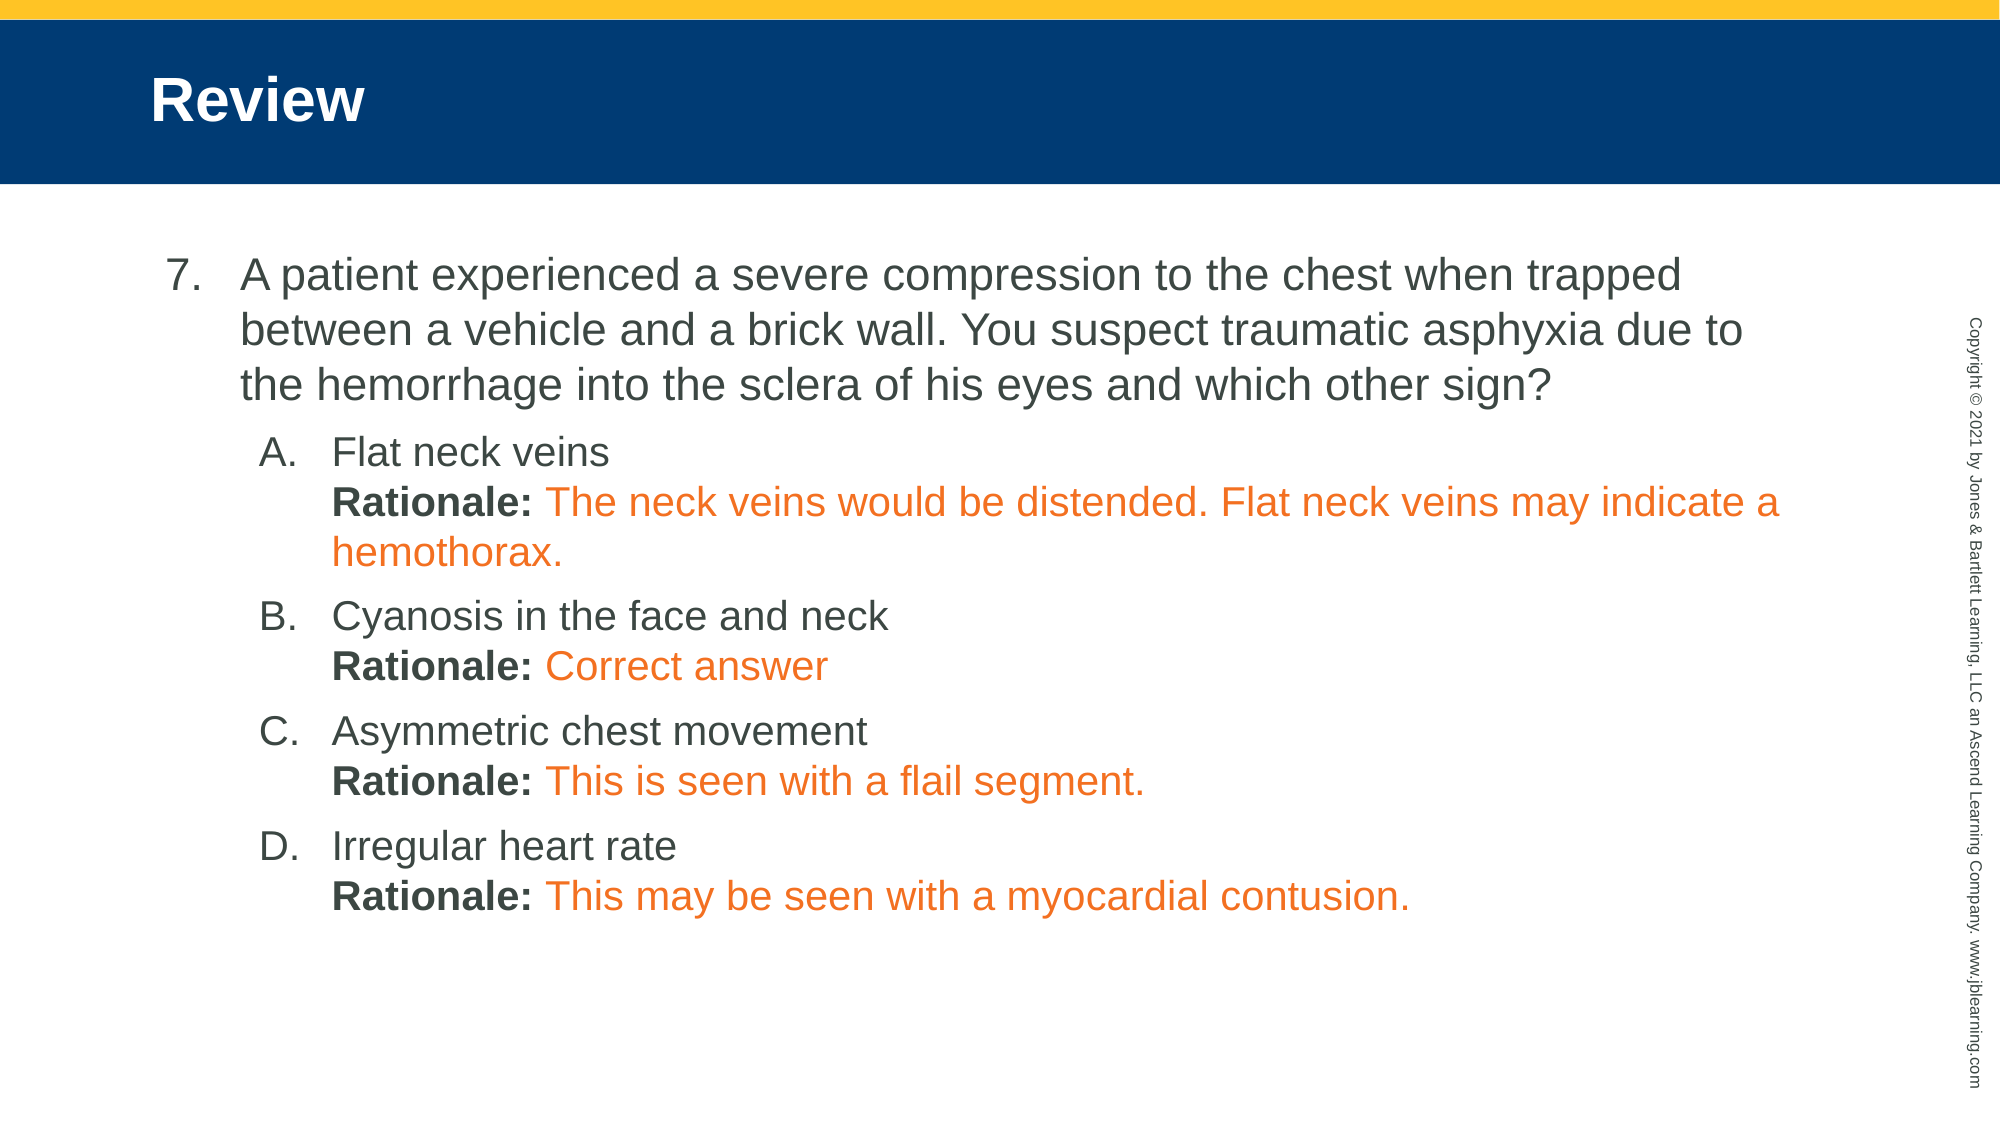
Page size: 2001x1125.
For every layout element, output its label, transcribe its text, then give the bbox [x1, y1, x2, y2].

title Review [0, 19, 2000, 185]
list A patient experienced a severe compression to the chest when trapped between a vehicle and a brick wall. You suspect traumatic asphyxia due to the hemorrhage into the sclera of his eyes and which other sign? Flat neck veins Rationale: The neck veins would be distended. Flat neck veins may indicate a hemothorax. Cyanosis in the face and neck Rationale: Correct answer Asymmetric chest movement Rationale: This is seen with a flail segment. Irregular heart rate Rationale: This may be seen with a myocardial contusion. [150, 237, 1850, 1025]
